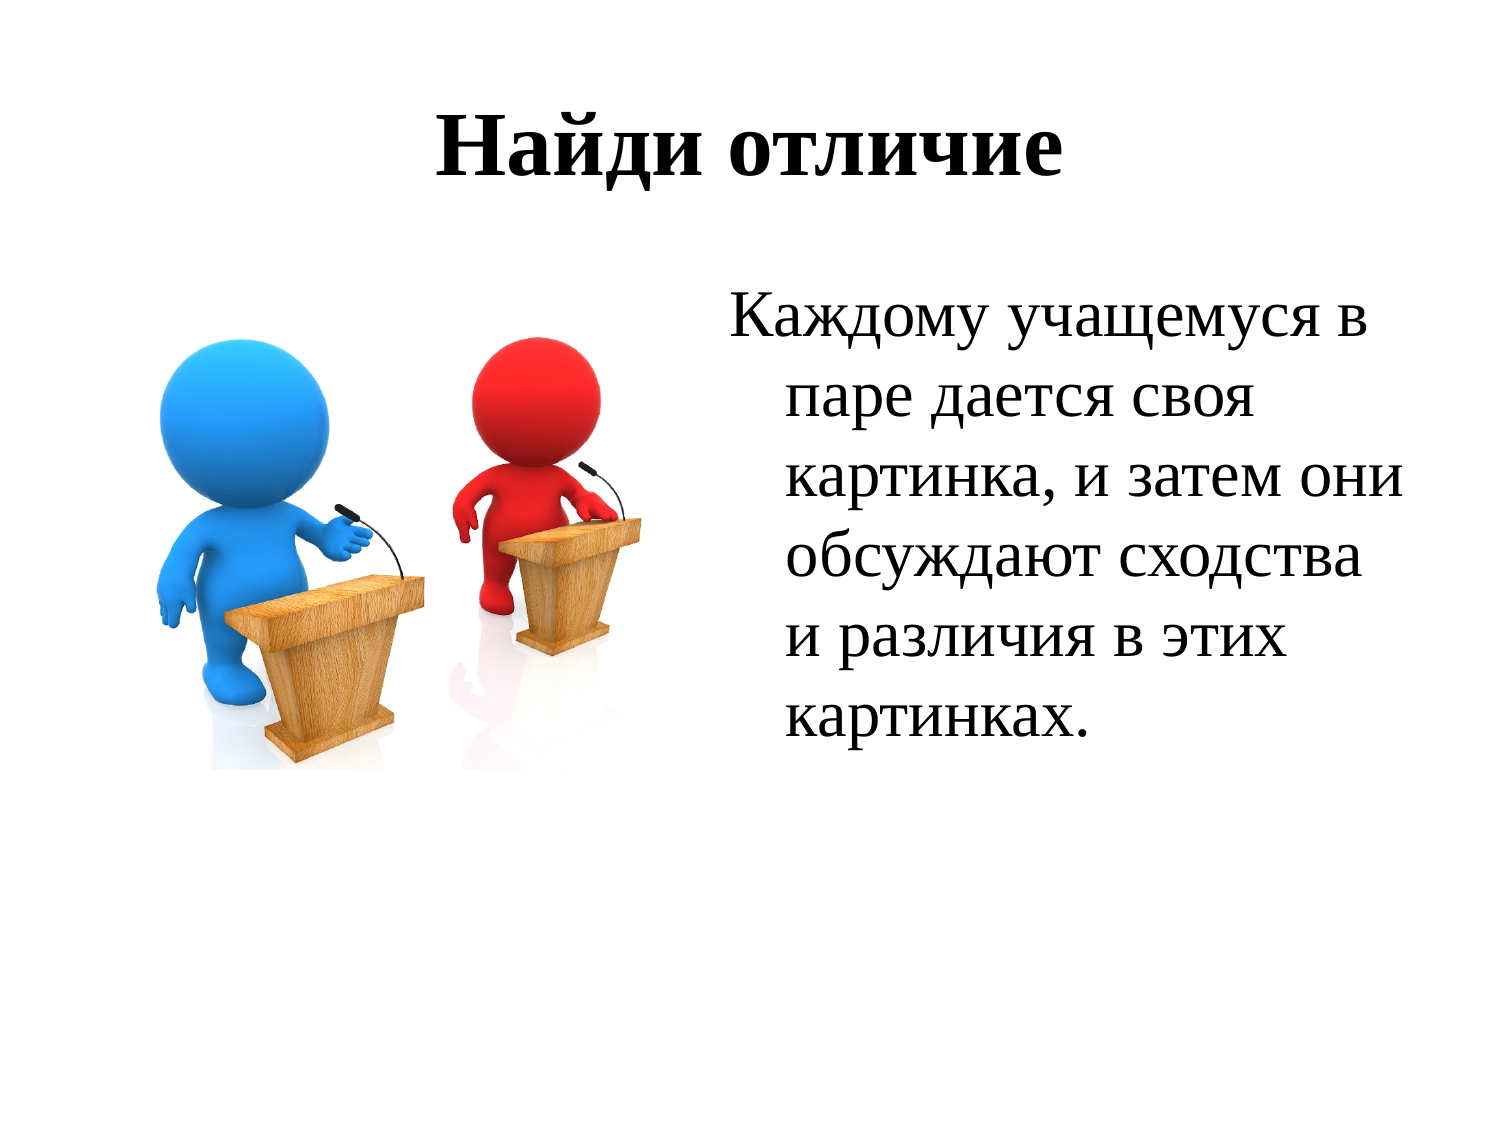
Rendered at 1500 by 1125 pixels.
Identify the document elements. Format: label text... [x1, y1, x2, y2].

list Каждому учащемуся в паре дается своя картинка, и затем они обсуждают сходства и различия в этих картинках. [714, 262, 1425, 1005]
title Найди отличие [75, 45, 1425, 233]
picture [147, 325, 649, 770]
